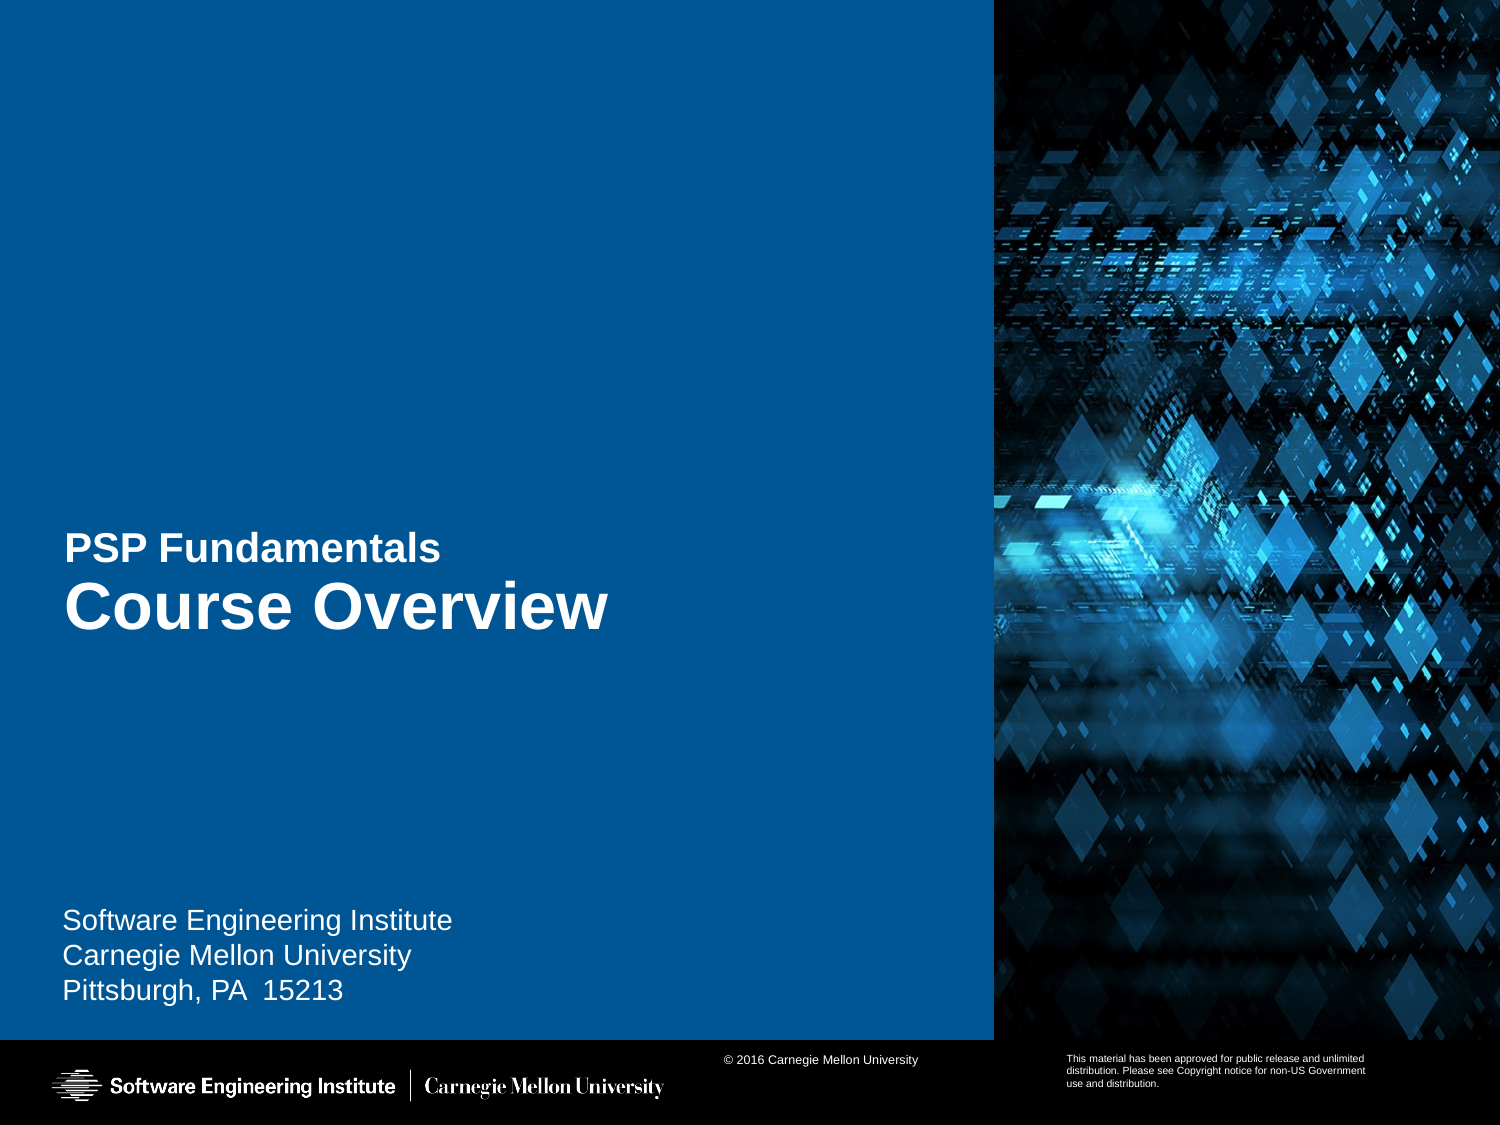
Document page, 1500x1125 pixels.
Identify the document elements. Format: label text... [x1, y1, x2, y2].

picture [994, 0, 1500, 1040]
picture [43, 1062, 673, 1106]
title PSP Fundamentals Course Overview [64, 43, 850, 644]
